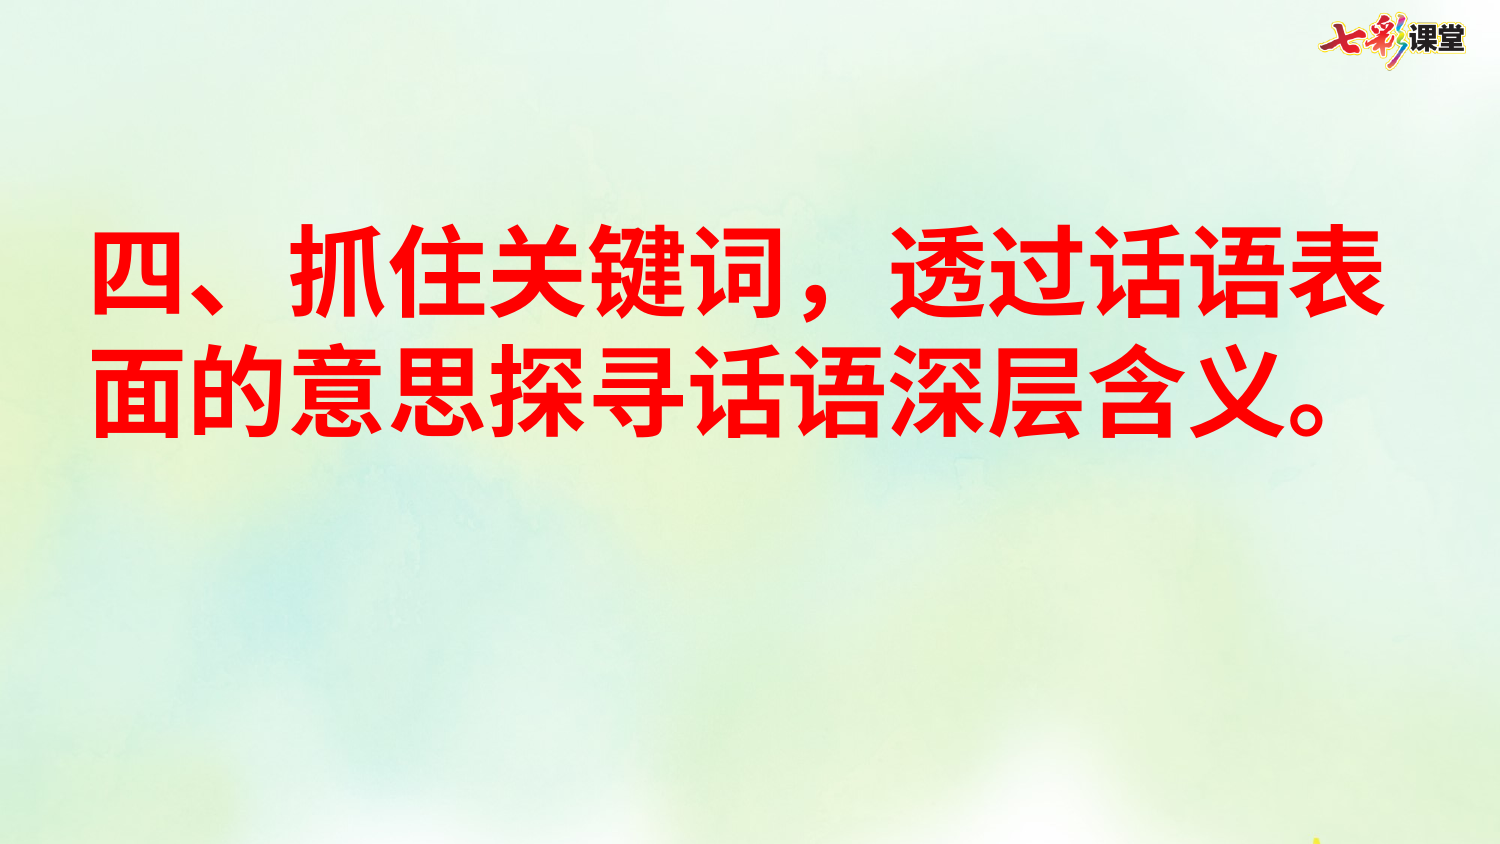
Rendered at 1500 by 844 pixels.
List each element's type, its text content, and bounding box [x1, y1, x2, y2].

text_box 四、抓住关键词，透过话语表面的意思探寻话语深层含义。 [82, 213, 1427, 448]
text_box [75, 294, 82, 411]
picture [0, 0, 1500, 844]
